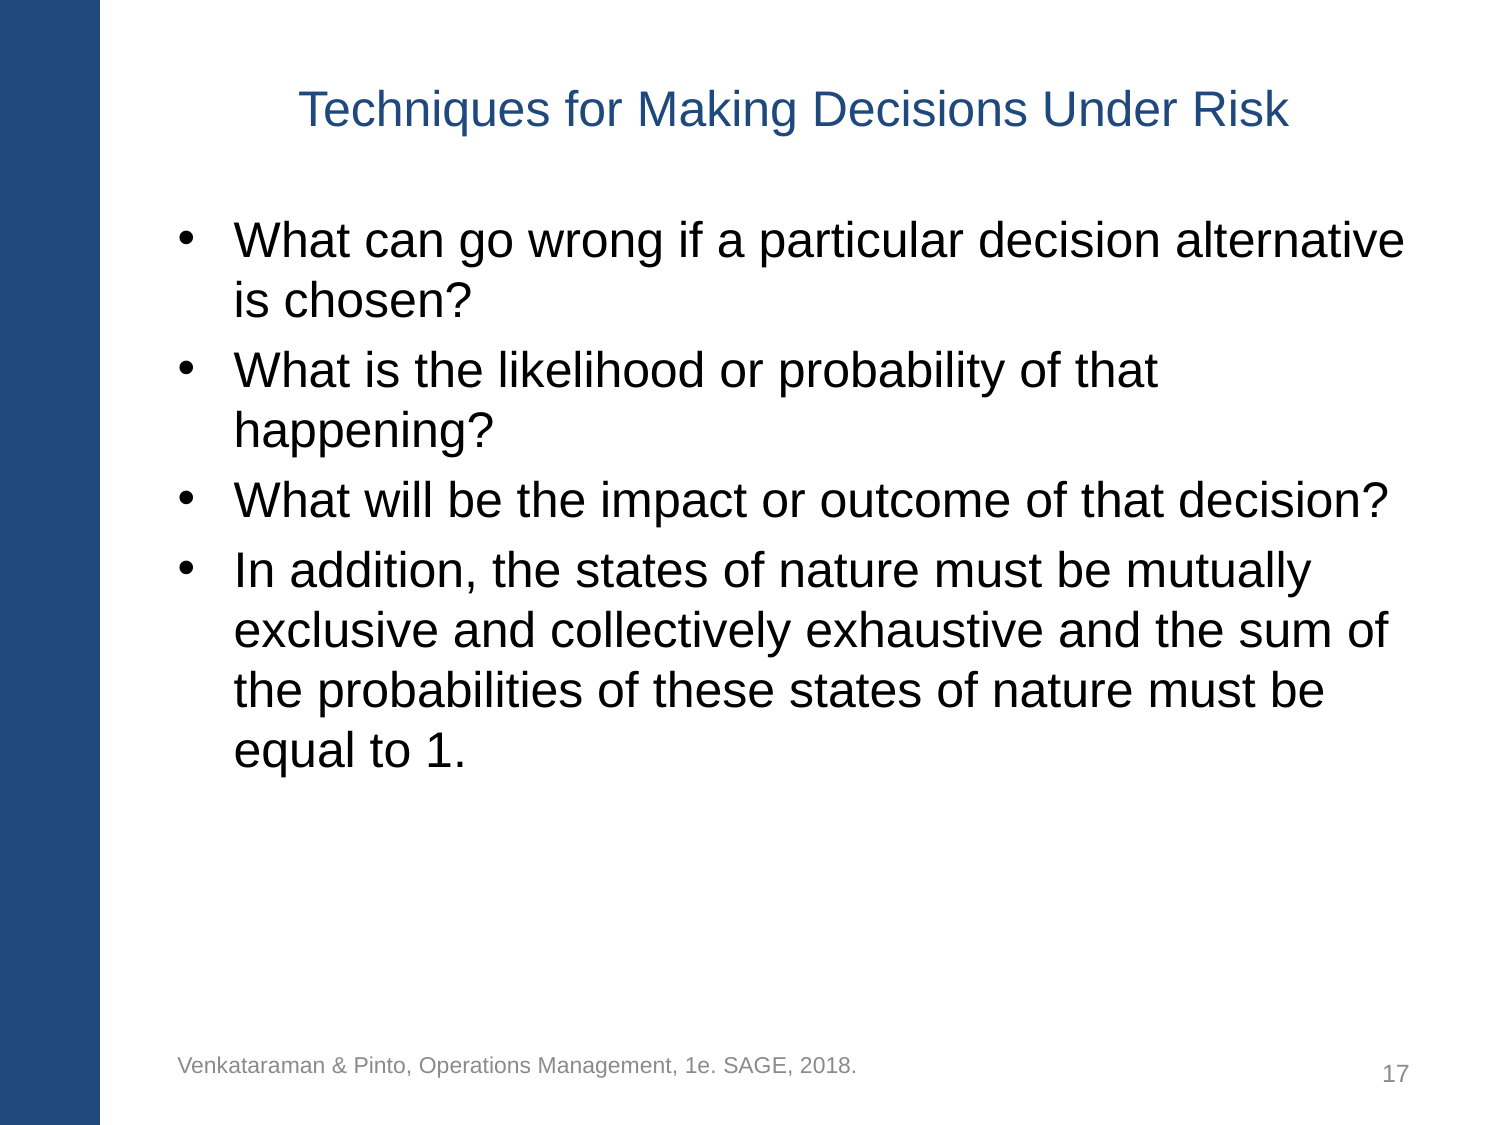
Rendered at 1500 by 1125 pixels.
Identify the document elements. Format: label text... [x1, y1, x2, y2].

slide_number 17 [1350, 1042, 1425, 1103]
title Techniques for Making Decisions Under Risk [162, 12, 1425, 200]
footer Venkataraman & Pinto, Operations Management, 1e. SAGE, 2018. [162, 1042, 1313, 1103]
list What can go wrong if a particular decision alternative is chosen? What is the likelihood or probability of that happening? What will be the impact or outcome of that decision? In addition, the states of nature must be mutually exclusive and collectively exhaustive and the sum of the probabilities of these states of nature must be equal to 1. [162, 200, 1425, 1025]
